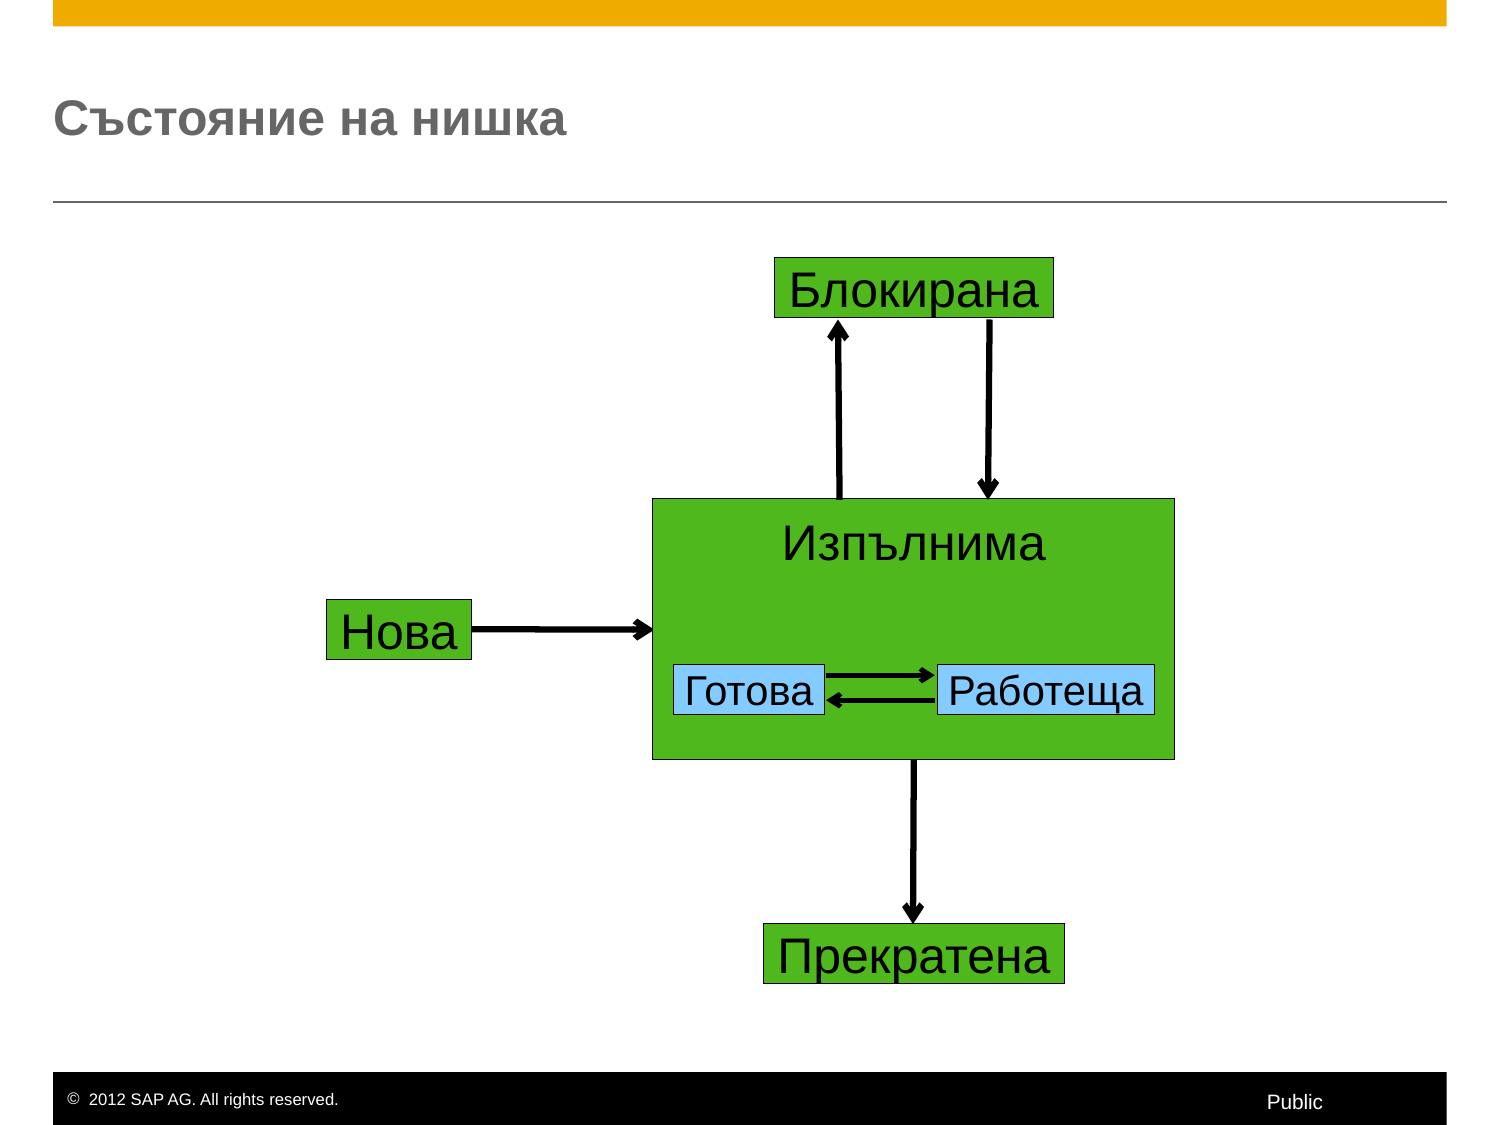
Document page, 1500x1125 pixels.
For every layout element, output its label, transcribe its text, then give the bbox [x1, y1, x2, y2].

text_box Готова [673, 664, 825, 715]
text_box [652, 498, 1175, 760]
text_box Прекратена [763, 923, 1065, 984]
text_box Работеща [937, 664, 1155, 715]
title Състояние на нишка [53, 53, 1447, 178]
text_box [837, 319, 990, 501]
text_box Блокирана [774, 257, 1054, 318]
text_box Нова [326, 599, 472, 660]
text_box Изпълнима [781, 510, 1047, 571]
